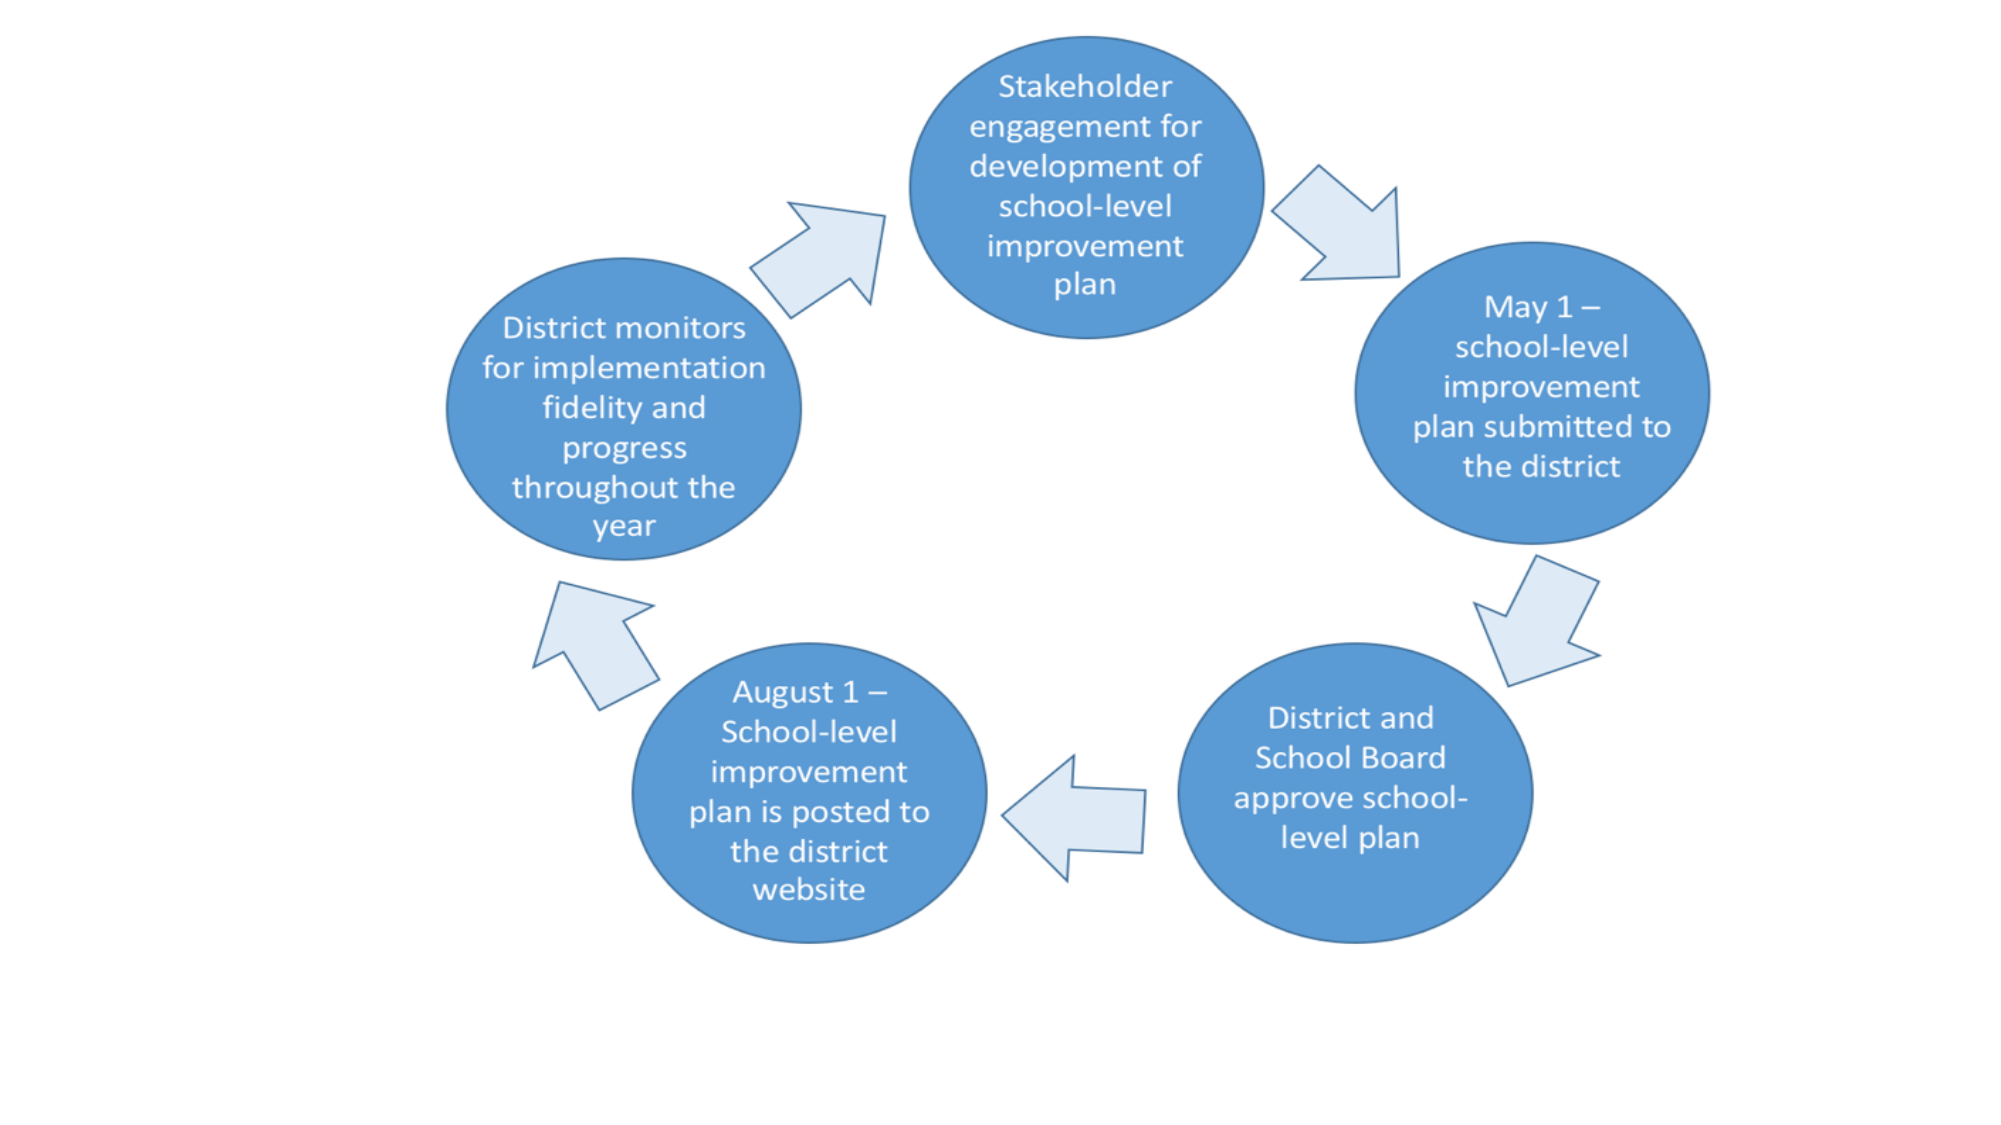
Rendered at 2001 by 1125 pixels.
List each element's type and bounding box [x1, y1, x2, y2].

picture [408, 22, 1737, 988]
